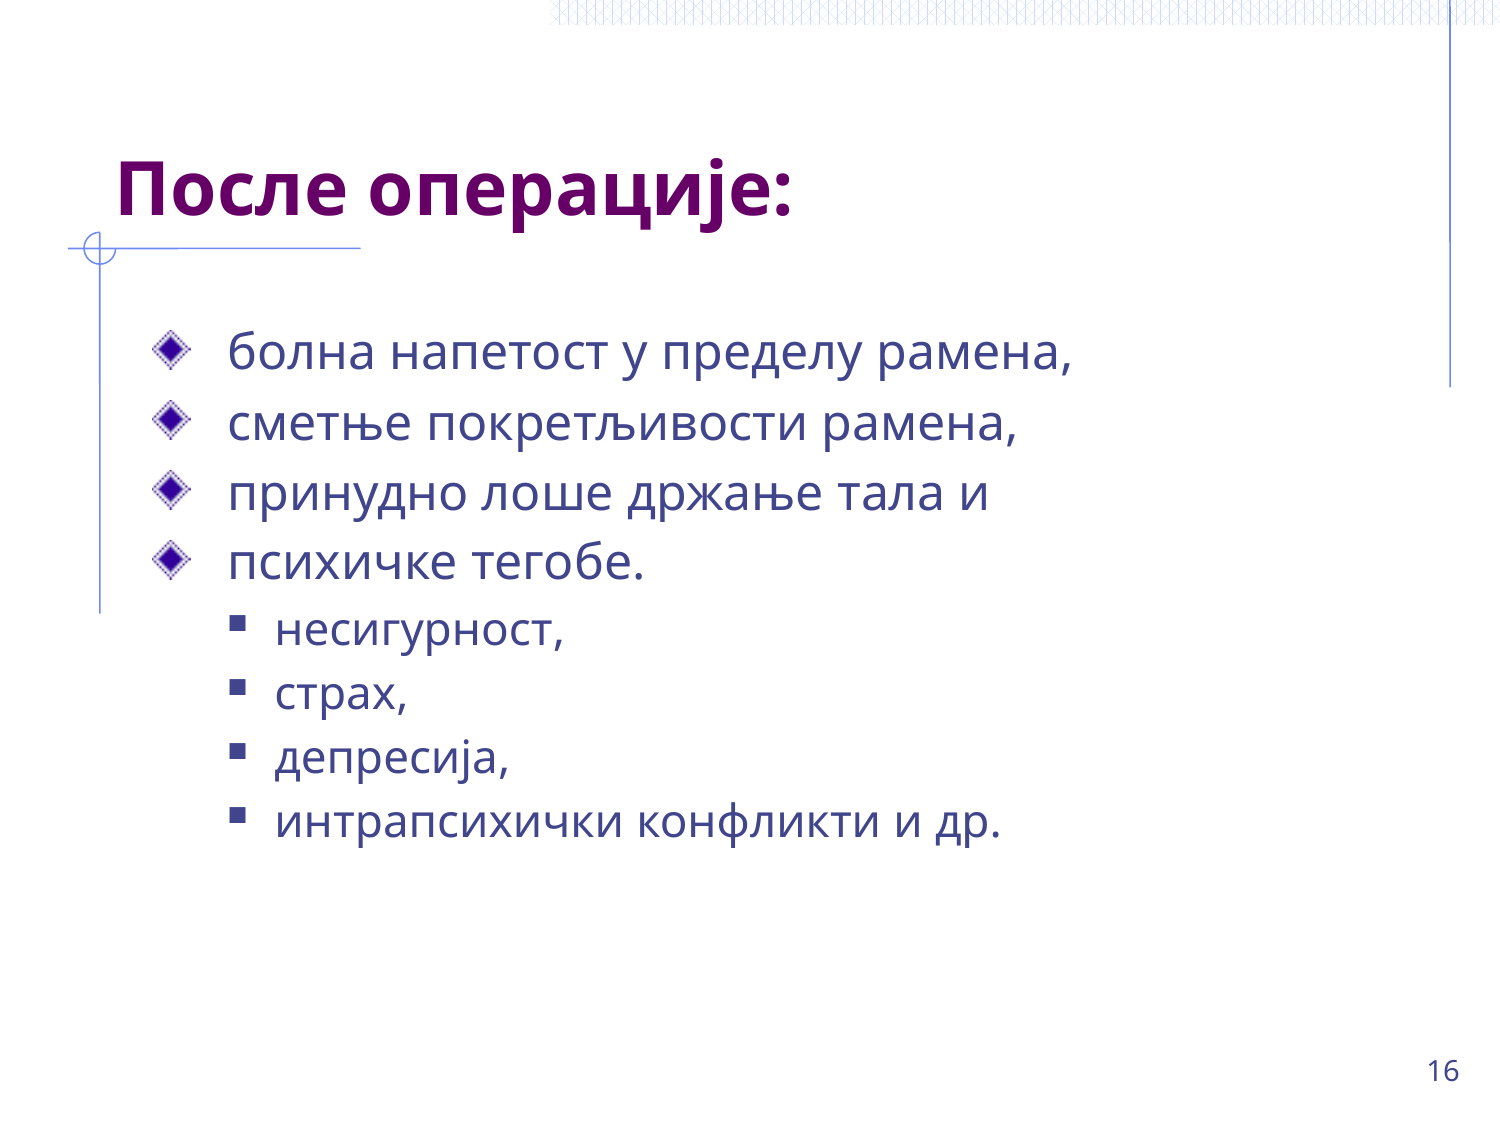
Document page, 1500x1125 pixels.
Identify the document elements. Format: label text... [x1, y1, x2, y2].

picture [152, 330, 191, 370]
picture [152, 400, 191, 440]
title После операције: [99, 49, 1376, 238]
picture [152, 540, 191, 580]
list болна напетост у пределу рамена, сметње покретљивости рамена, принудно лоше држање тала и психичке тегобе. несигурност, страх, депресија, интрапсихички конфликти и др. [137, 312, 1413, 988]
picture [152, 470, 191, 510]
slide_number 16 [1162, 1025, 1475, 1100]
